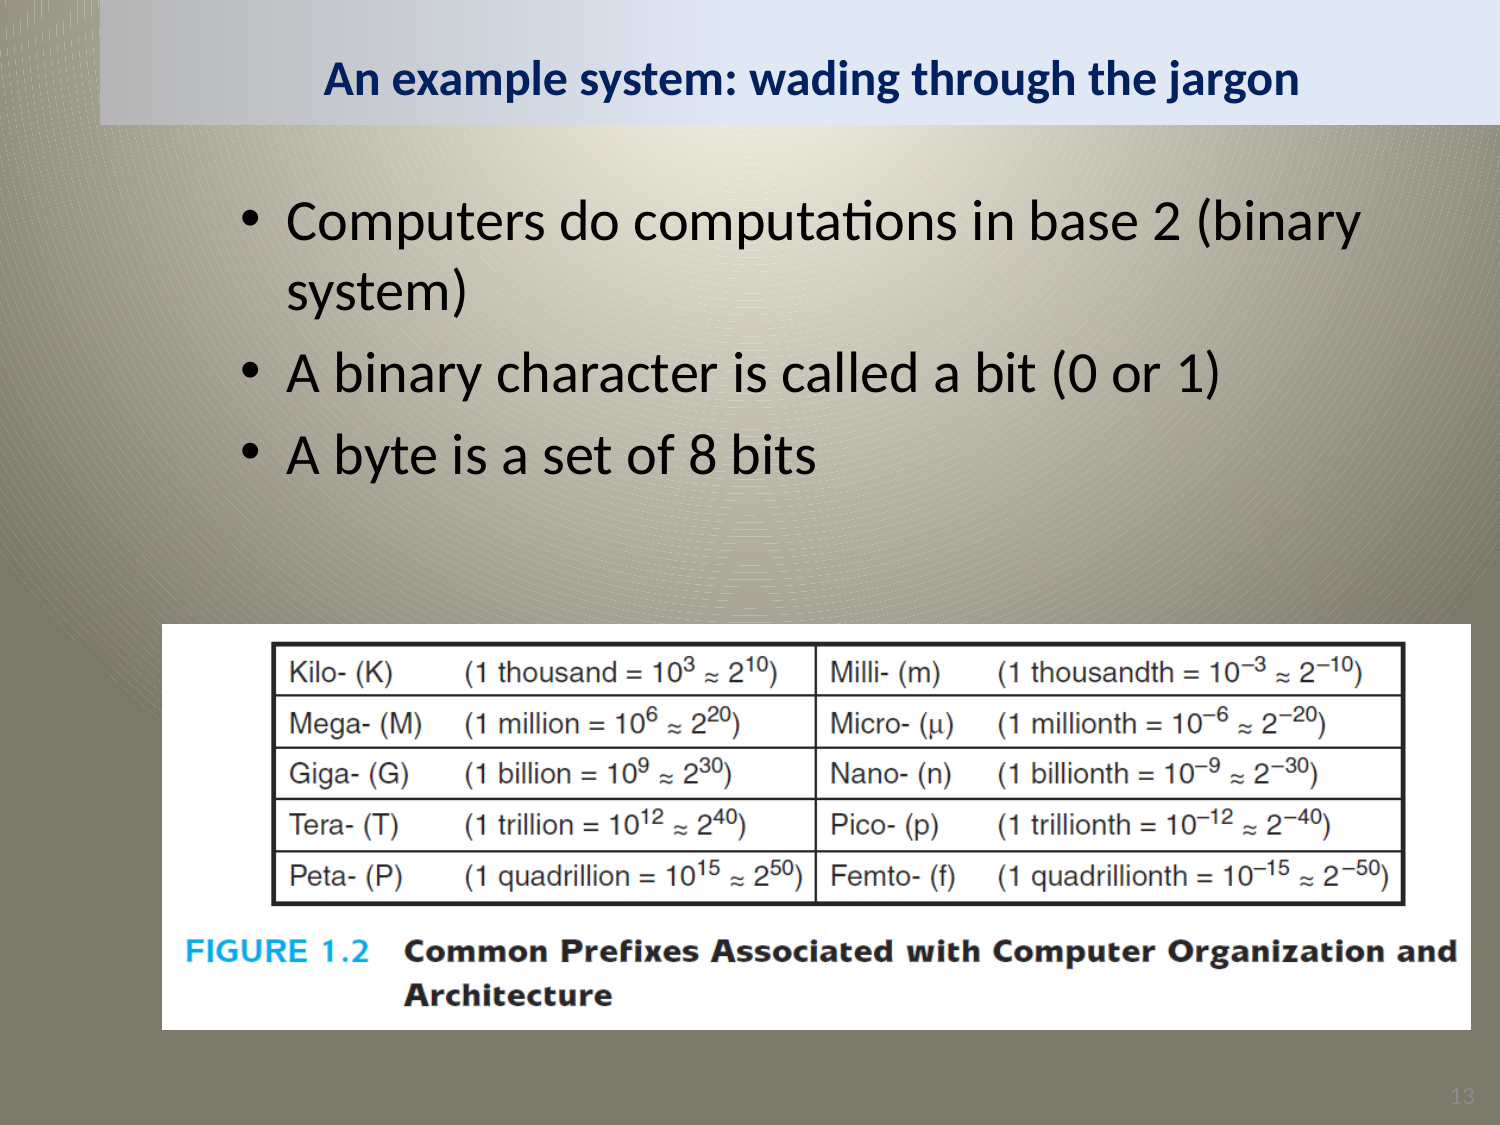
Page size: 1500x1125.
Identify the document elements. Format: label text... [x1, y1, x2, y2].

picture [162, 624, 1471, 1031]
title An example system: wading through the jargon [135, 37, 1500, 113]
list Computers do computations in base 2 (binary system) A binary character is called a bit (0 or 1) A byte is a set of 8 bits [150, 174, 1488, 918]
